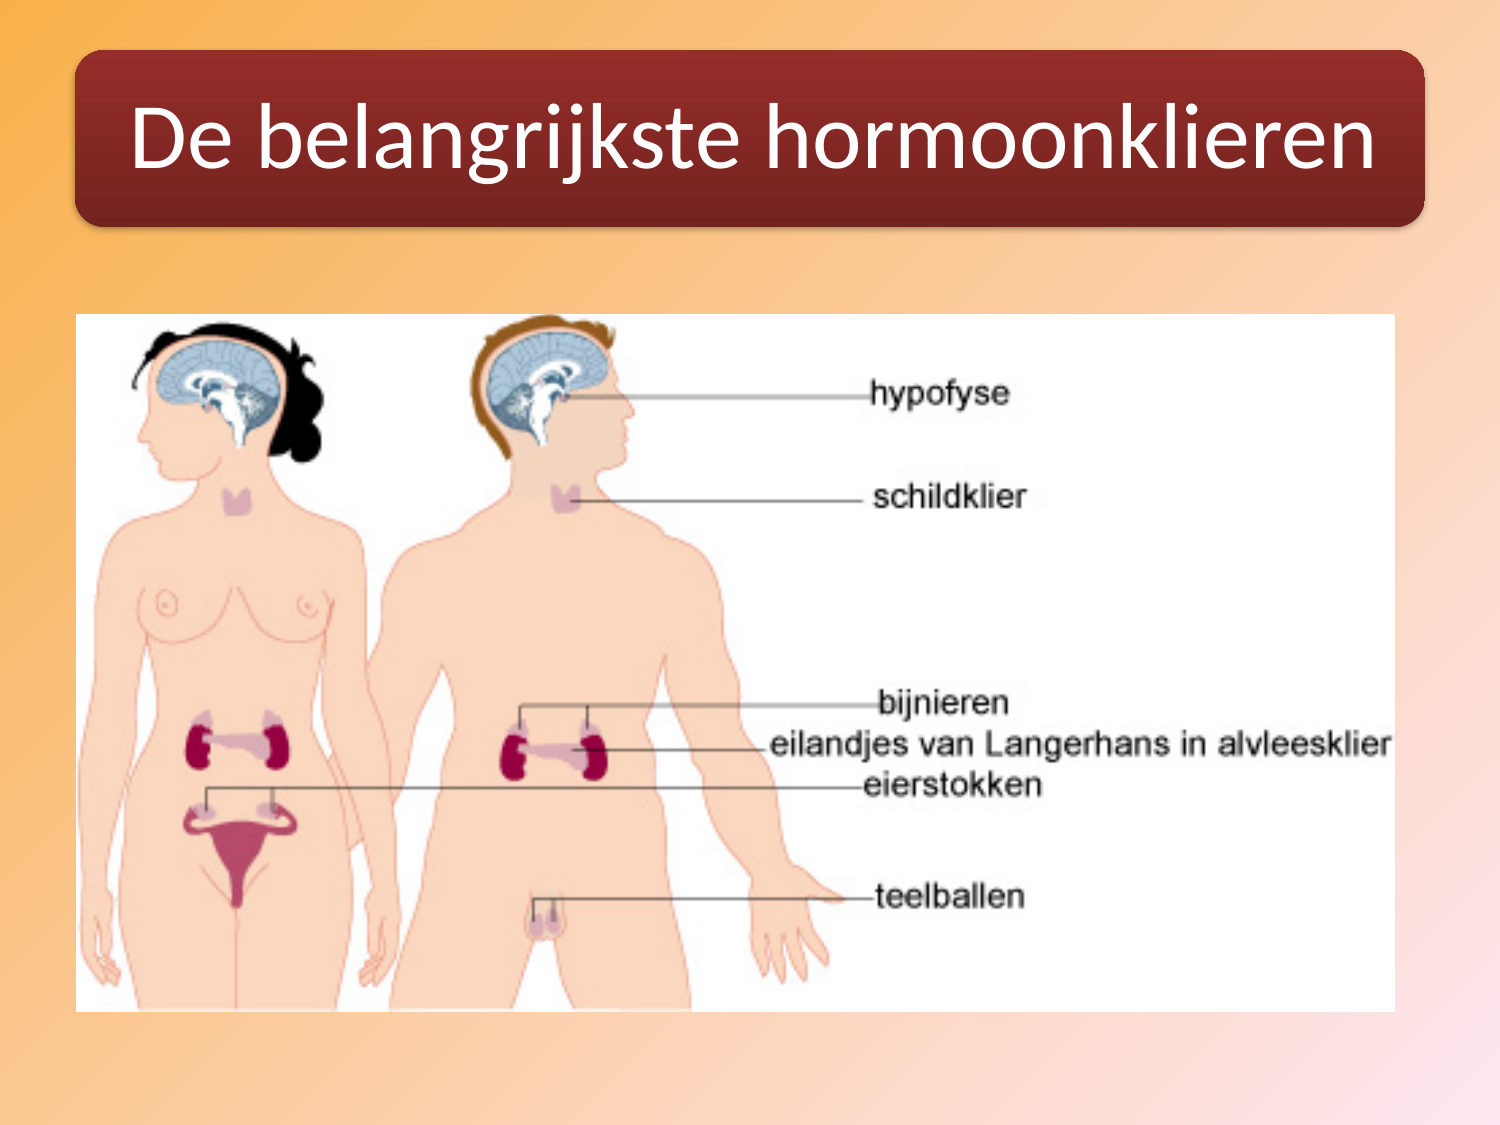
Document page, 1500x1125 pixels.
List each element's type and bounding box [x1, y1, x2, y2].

text_box [74, 44, 1426, 233]
picture [76, 314, 1396, 1012]
